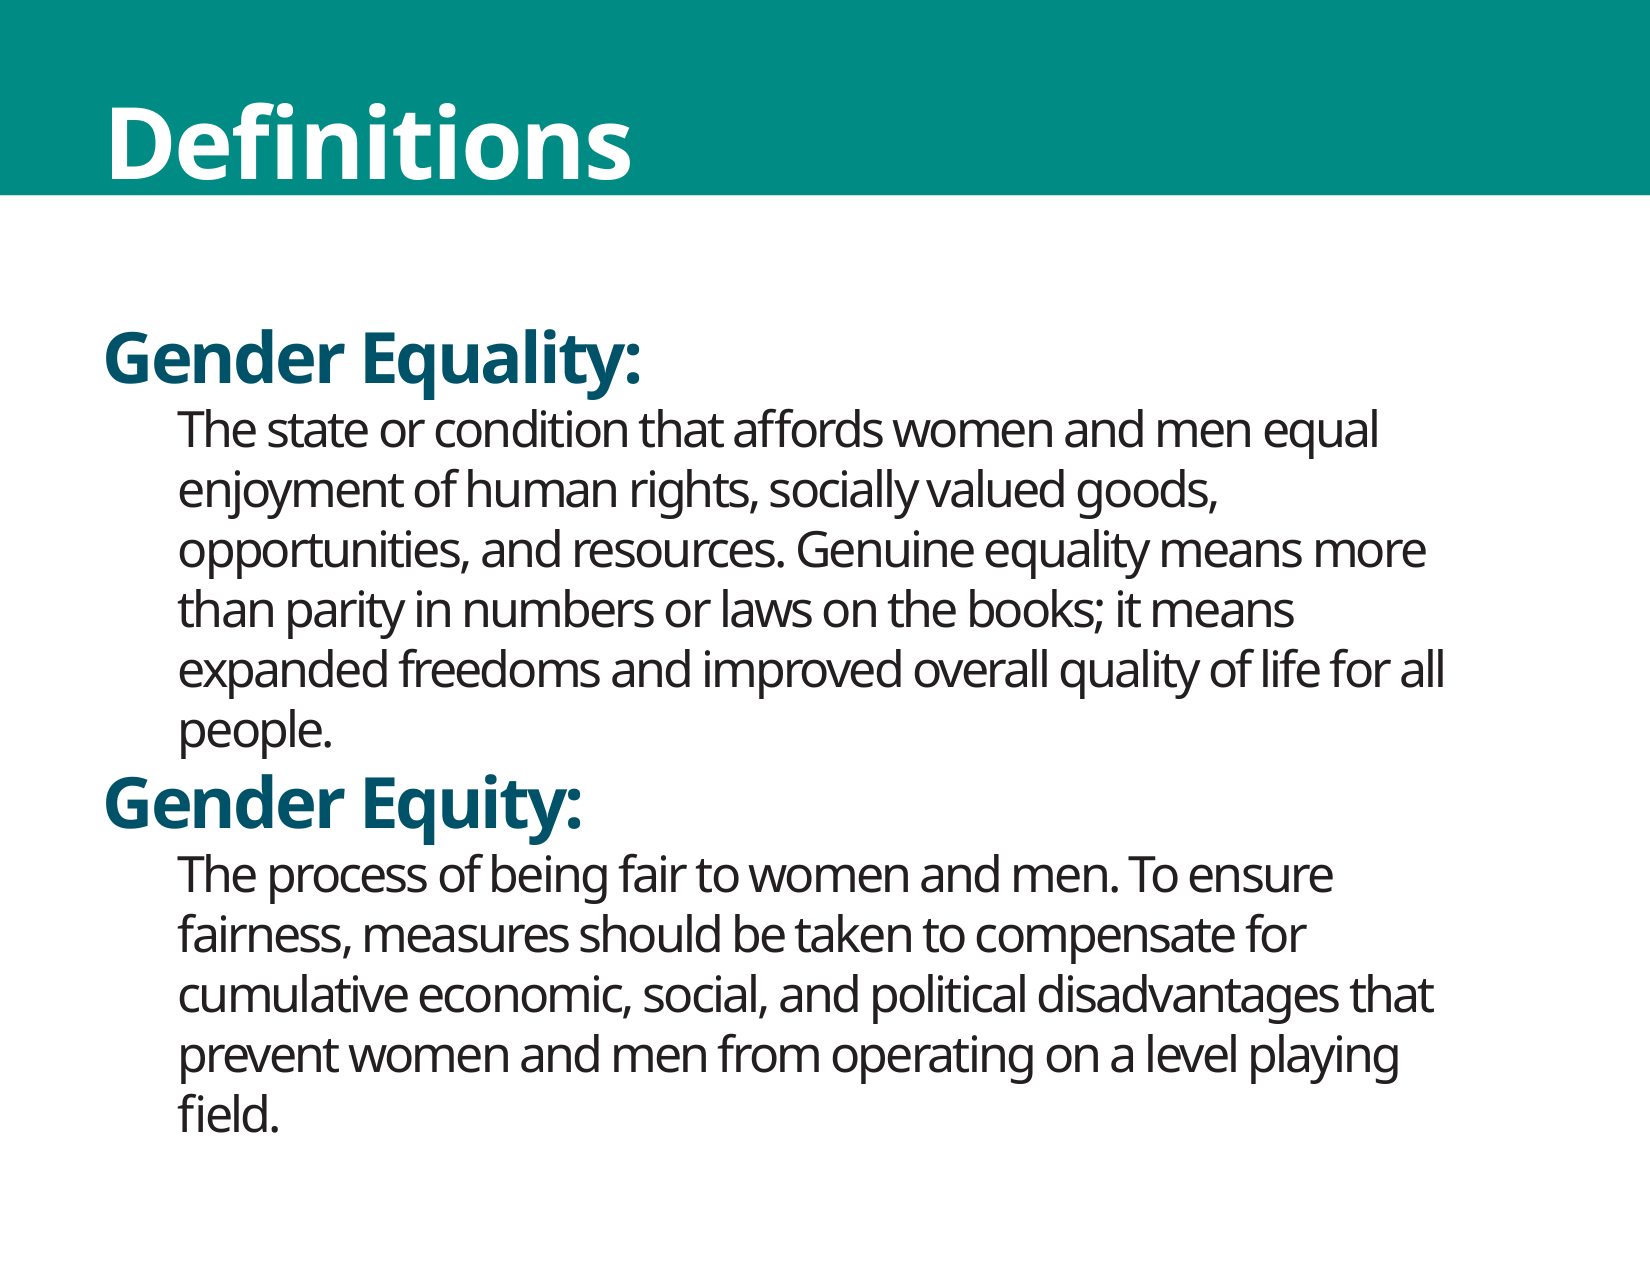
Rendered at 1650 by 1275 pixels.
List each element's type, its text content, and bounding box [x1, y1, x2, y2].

text_box [0, 0, 1650, 196]
text_box Gender Equality: The state or condition that affords women and men equal enjoyment of human rights, socially valued goods, opportunities, and resources. Genuine equality means more than parity in numbers or laws on the books; it means expanded freedoms and improved overall quality of life for all people. Gender Equity: The process of being fair to women and men. To ensure fairness, measures should be taken to compensate for cumulative economic, social, and political disadvantages that prevent women and men from operating on a level playing field. [100, 312, 1483, 1143]
text_box Definitions [100, 84, 1595, 200]
